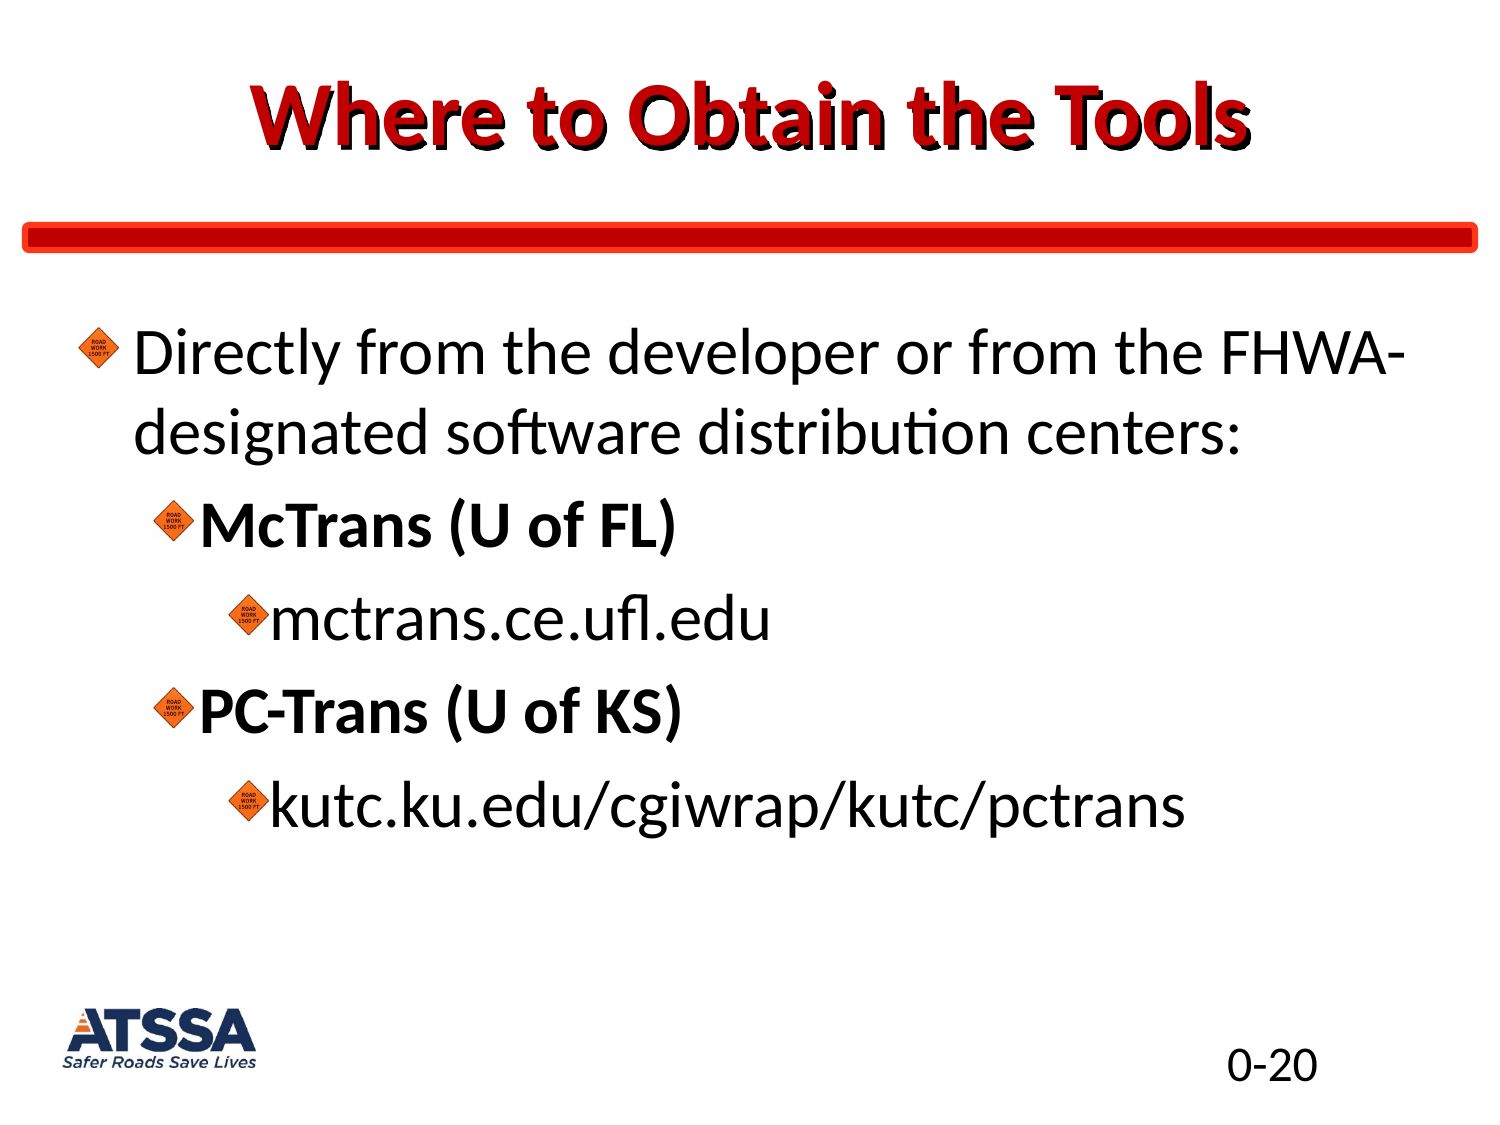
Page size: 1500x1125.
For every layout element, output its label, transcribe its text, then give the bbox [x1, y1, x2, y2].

picture [152, 686, 195, 729]
picture [227, 779, 270, 822]
title Where to Obtain the Tools [0, 0, 1500, 218]
picture [62, 1008, 256, 1068]
list Directly from the developer or from the FHWA-designated software distribution centers: McTrans (U of FL) mctrans.ce.ufl.edu PC-Trans (U of KS) kutc.ku.edu/cgiwrap/kutc/pctrans [62, 299, 1451, 1001]
picture [227, 593, 270, 636]
picture [77, 326, 120, 369]
picture [152, 499, 195, 542]
